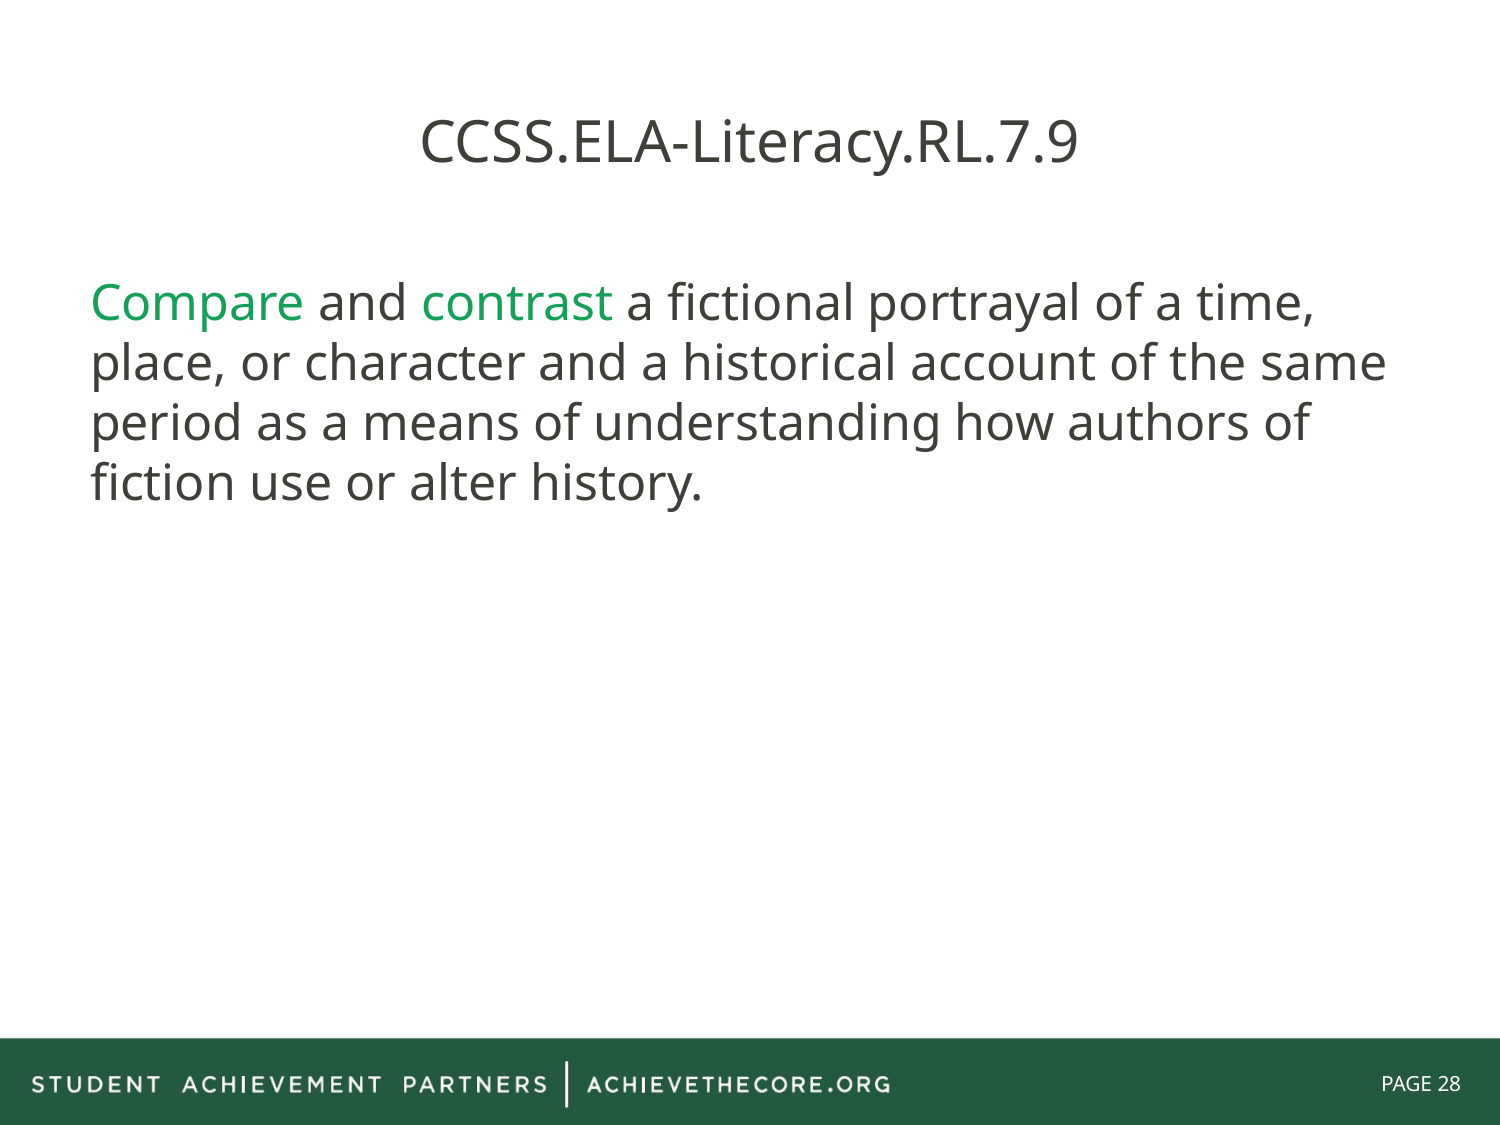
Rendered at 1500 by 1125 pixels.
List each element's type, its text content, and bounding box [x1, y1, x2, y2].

title CCSS.ELA-Literacy.RL.7.9 [75, 45, 1425, 233]
list Compare and contrast a fictional portrayal of a time, place, or character and a historical account of the same period as a means of understanding how authors of fiction use or alter history. [75, 262, 1425, 1005]
